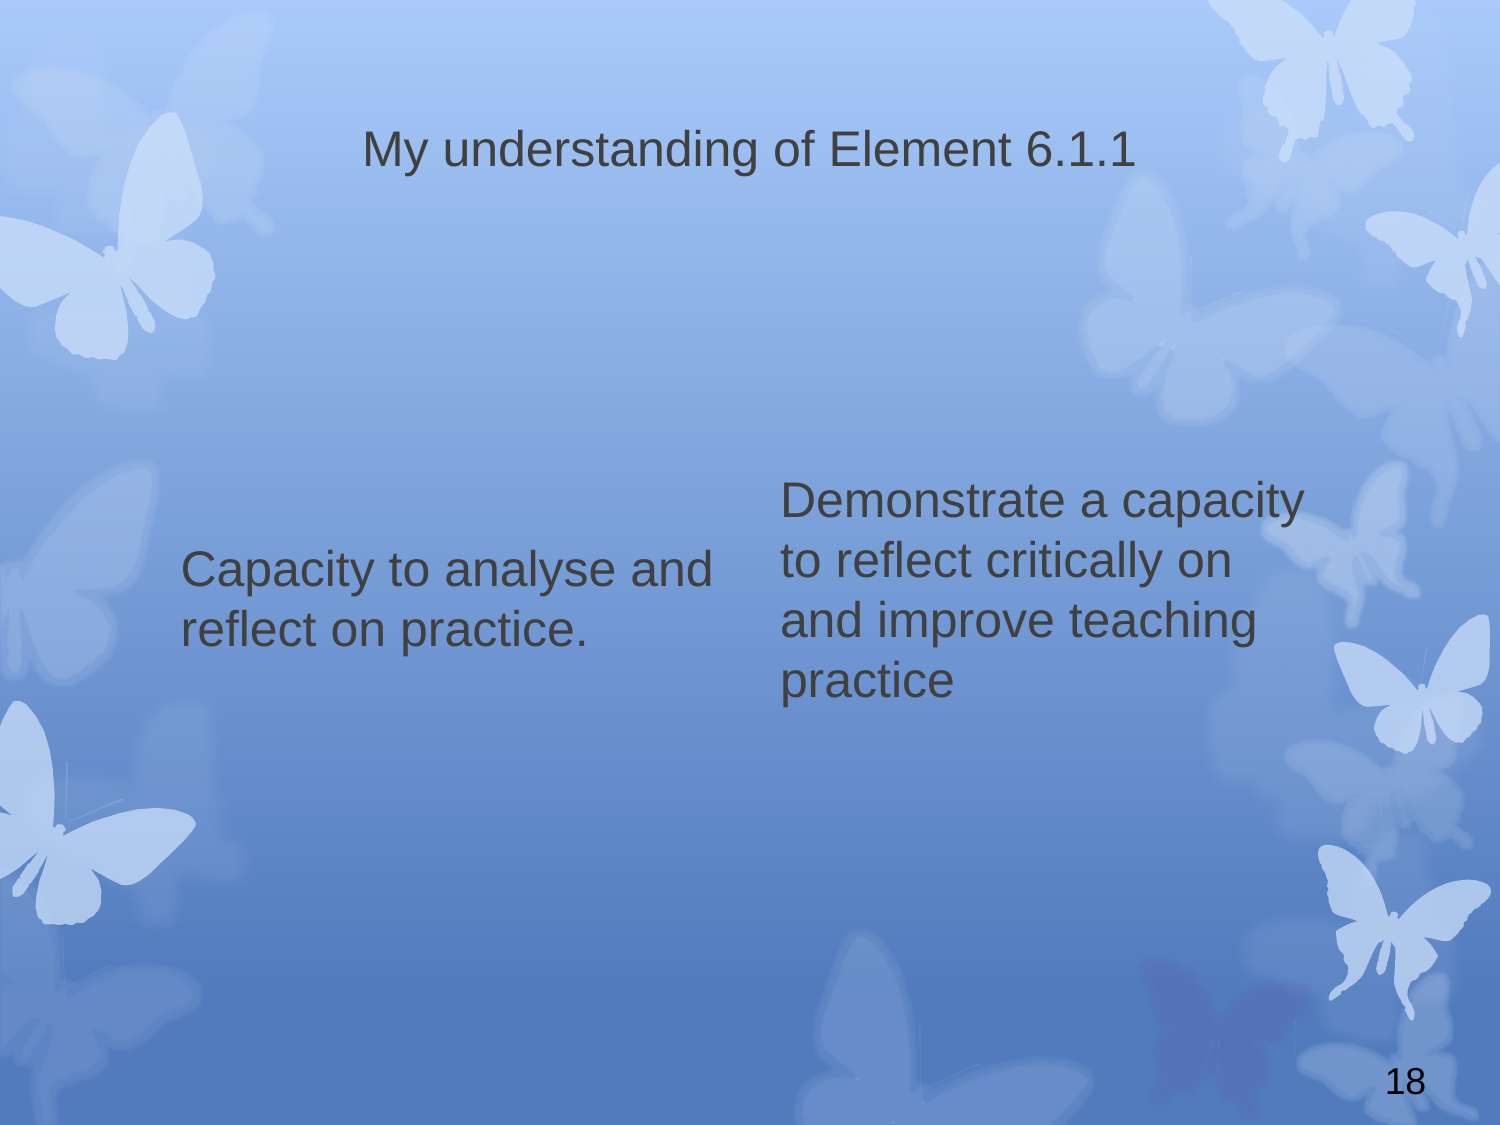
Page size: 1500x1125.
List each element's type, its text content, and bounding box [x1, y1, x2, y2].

list Capacity to analyse and reflect on practice. [165, 296, 735, 962]
title My understanding of Element 6.1.1 [165, 110, 1334, 263]
list Demonstrate a capacity to reflect critically on and improve teaching practice [765, 296, 1335, 962]
text_box 18 [1370, 1049, 1459, 1110]
